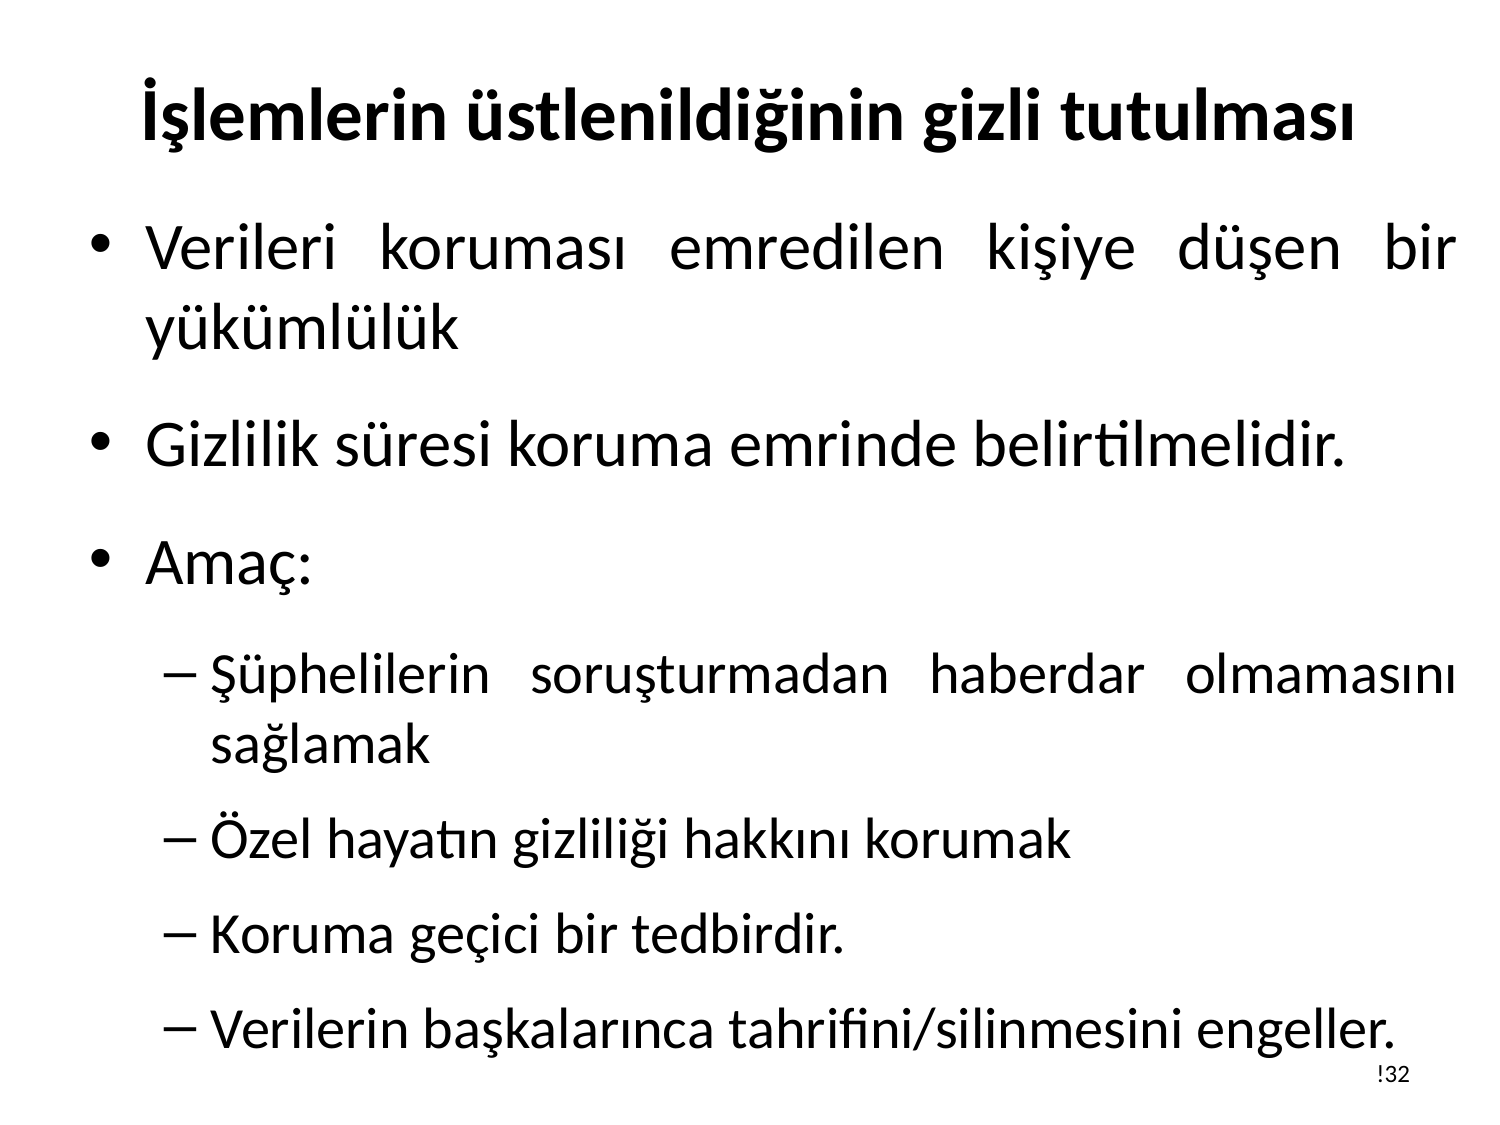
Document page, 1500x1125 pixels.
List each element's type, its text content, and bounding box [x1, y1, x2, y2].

list Verileri koruması emredilen kişiye düşen bir yükümlülük Gizlilik süresi koruma emrinde belirtilmelidir. Amaç: Şüphelilerin soruşturmadan haberdar olmamasını sağlamak Özel hayatın gizliliği hakkını korumak Koruma geçici bir tedbirdir. Verilerin başkalarınca tahrifini/silinmesini engeller. [73, 194, 1474, 938]
title İşlemlerin üstlenildiğinin gizli tutulması [74, 16, 1426, 194]
slide_number !32 [1074, 1042, 1425, 1103]
